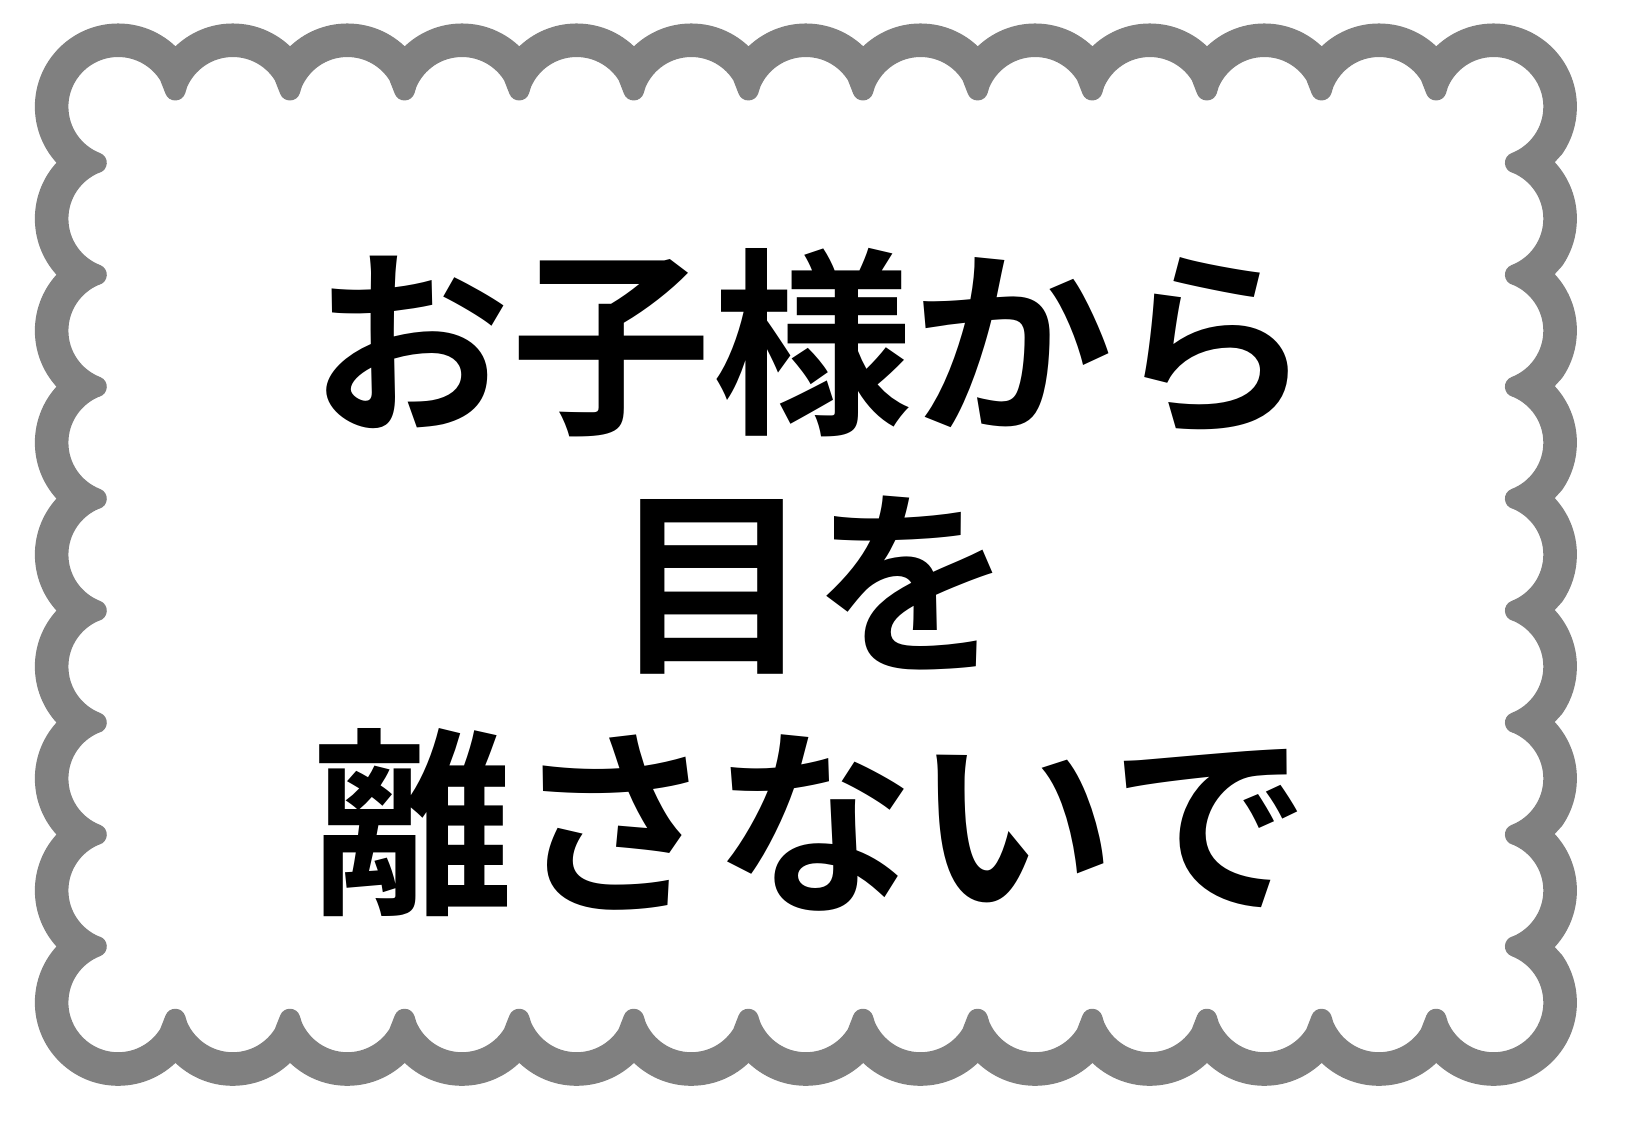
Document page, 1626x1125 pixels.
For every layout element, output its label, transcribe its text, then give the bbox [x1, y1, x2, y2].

text_box [43, 947, 1569, 1078]
text_box [43, 31, 1569, 211]
text_box お子様から 目を 離さないで [0, 211, 1625, 947]
